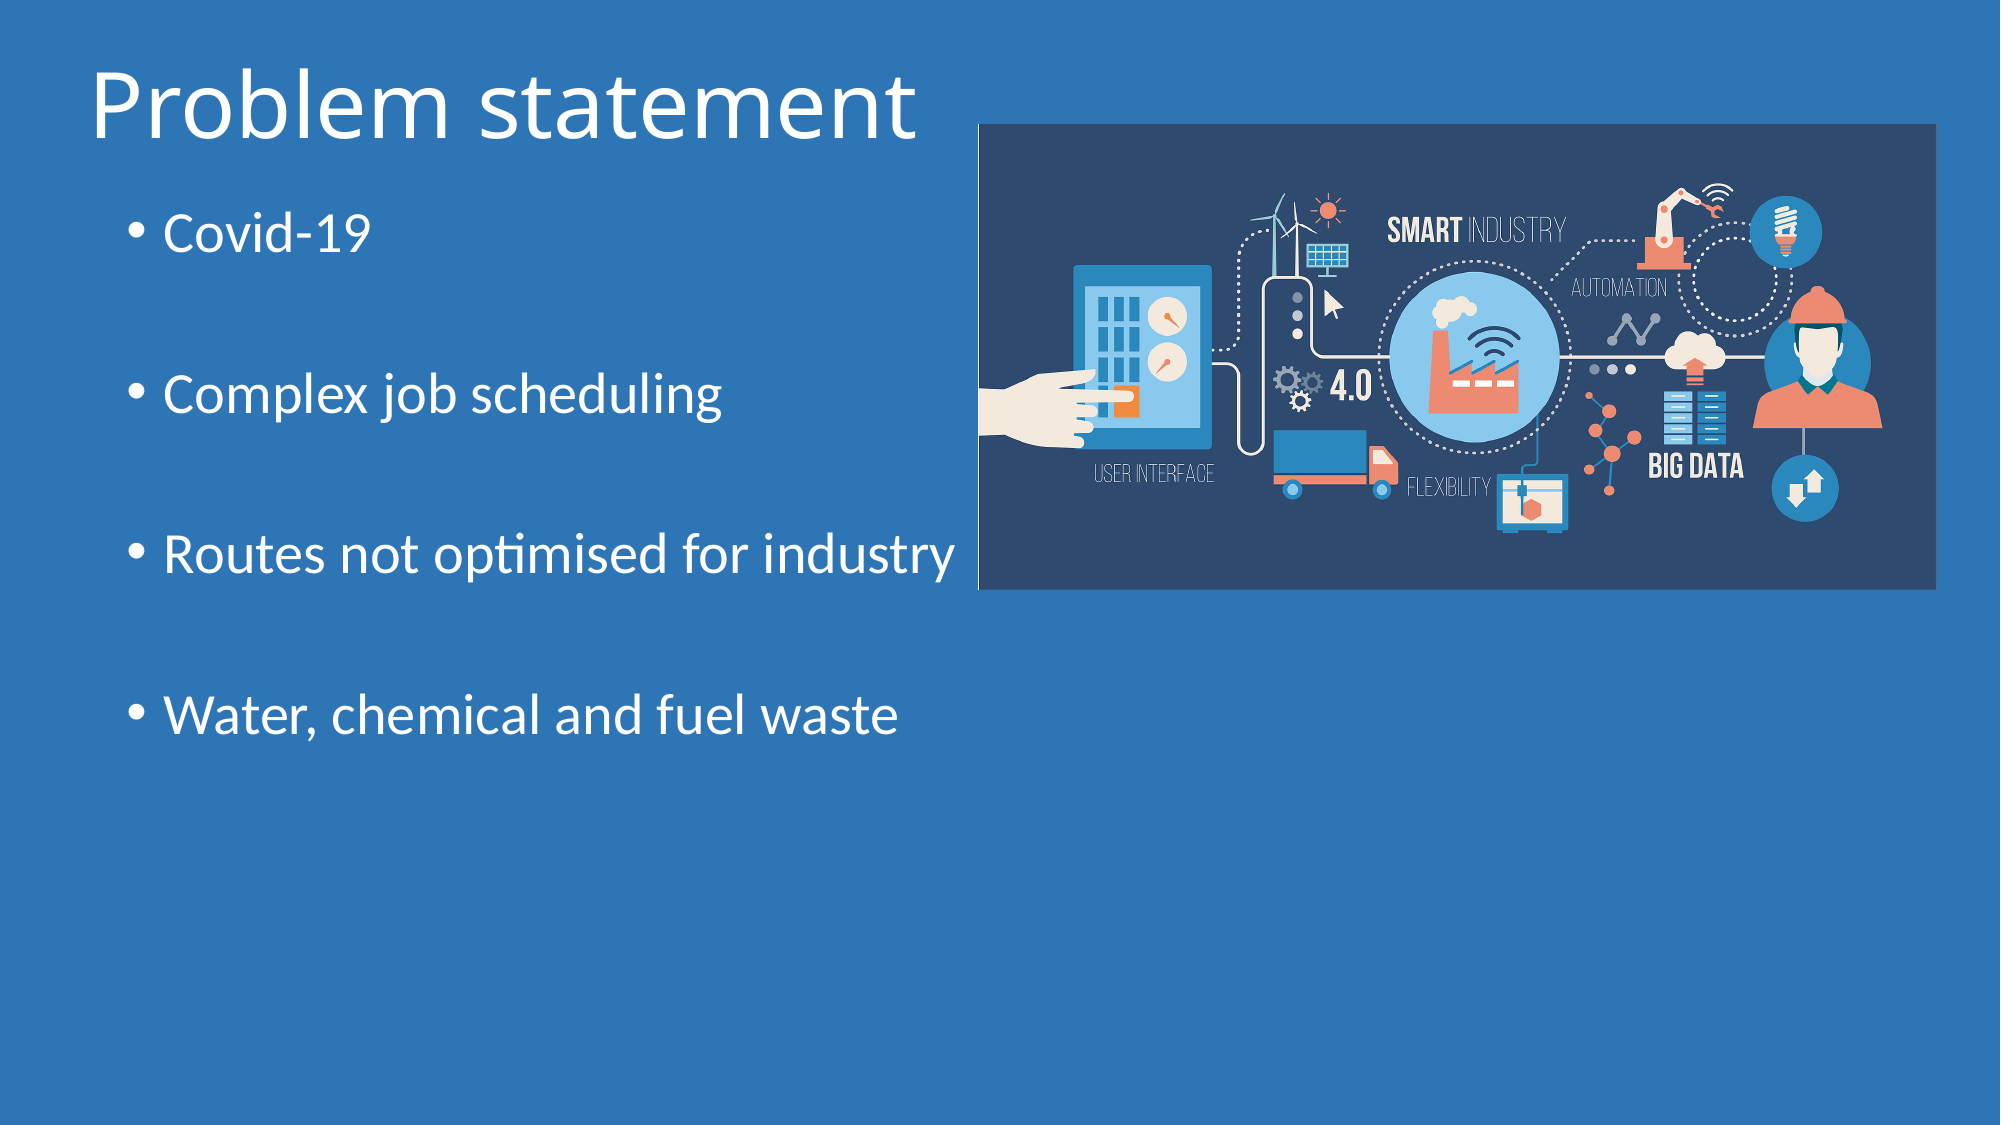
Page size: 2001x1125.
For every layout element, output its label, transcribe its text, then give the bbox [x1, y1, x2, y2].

picture [978, 124, 1937, 590]
list Covid-19 Complex job scheduling Routes not optimised for industry Water, chemical and fuel waste [111, 116, 1837, 1010]
title Problem statement [73, 0, 1799, 218]
